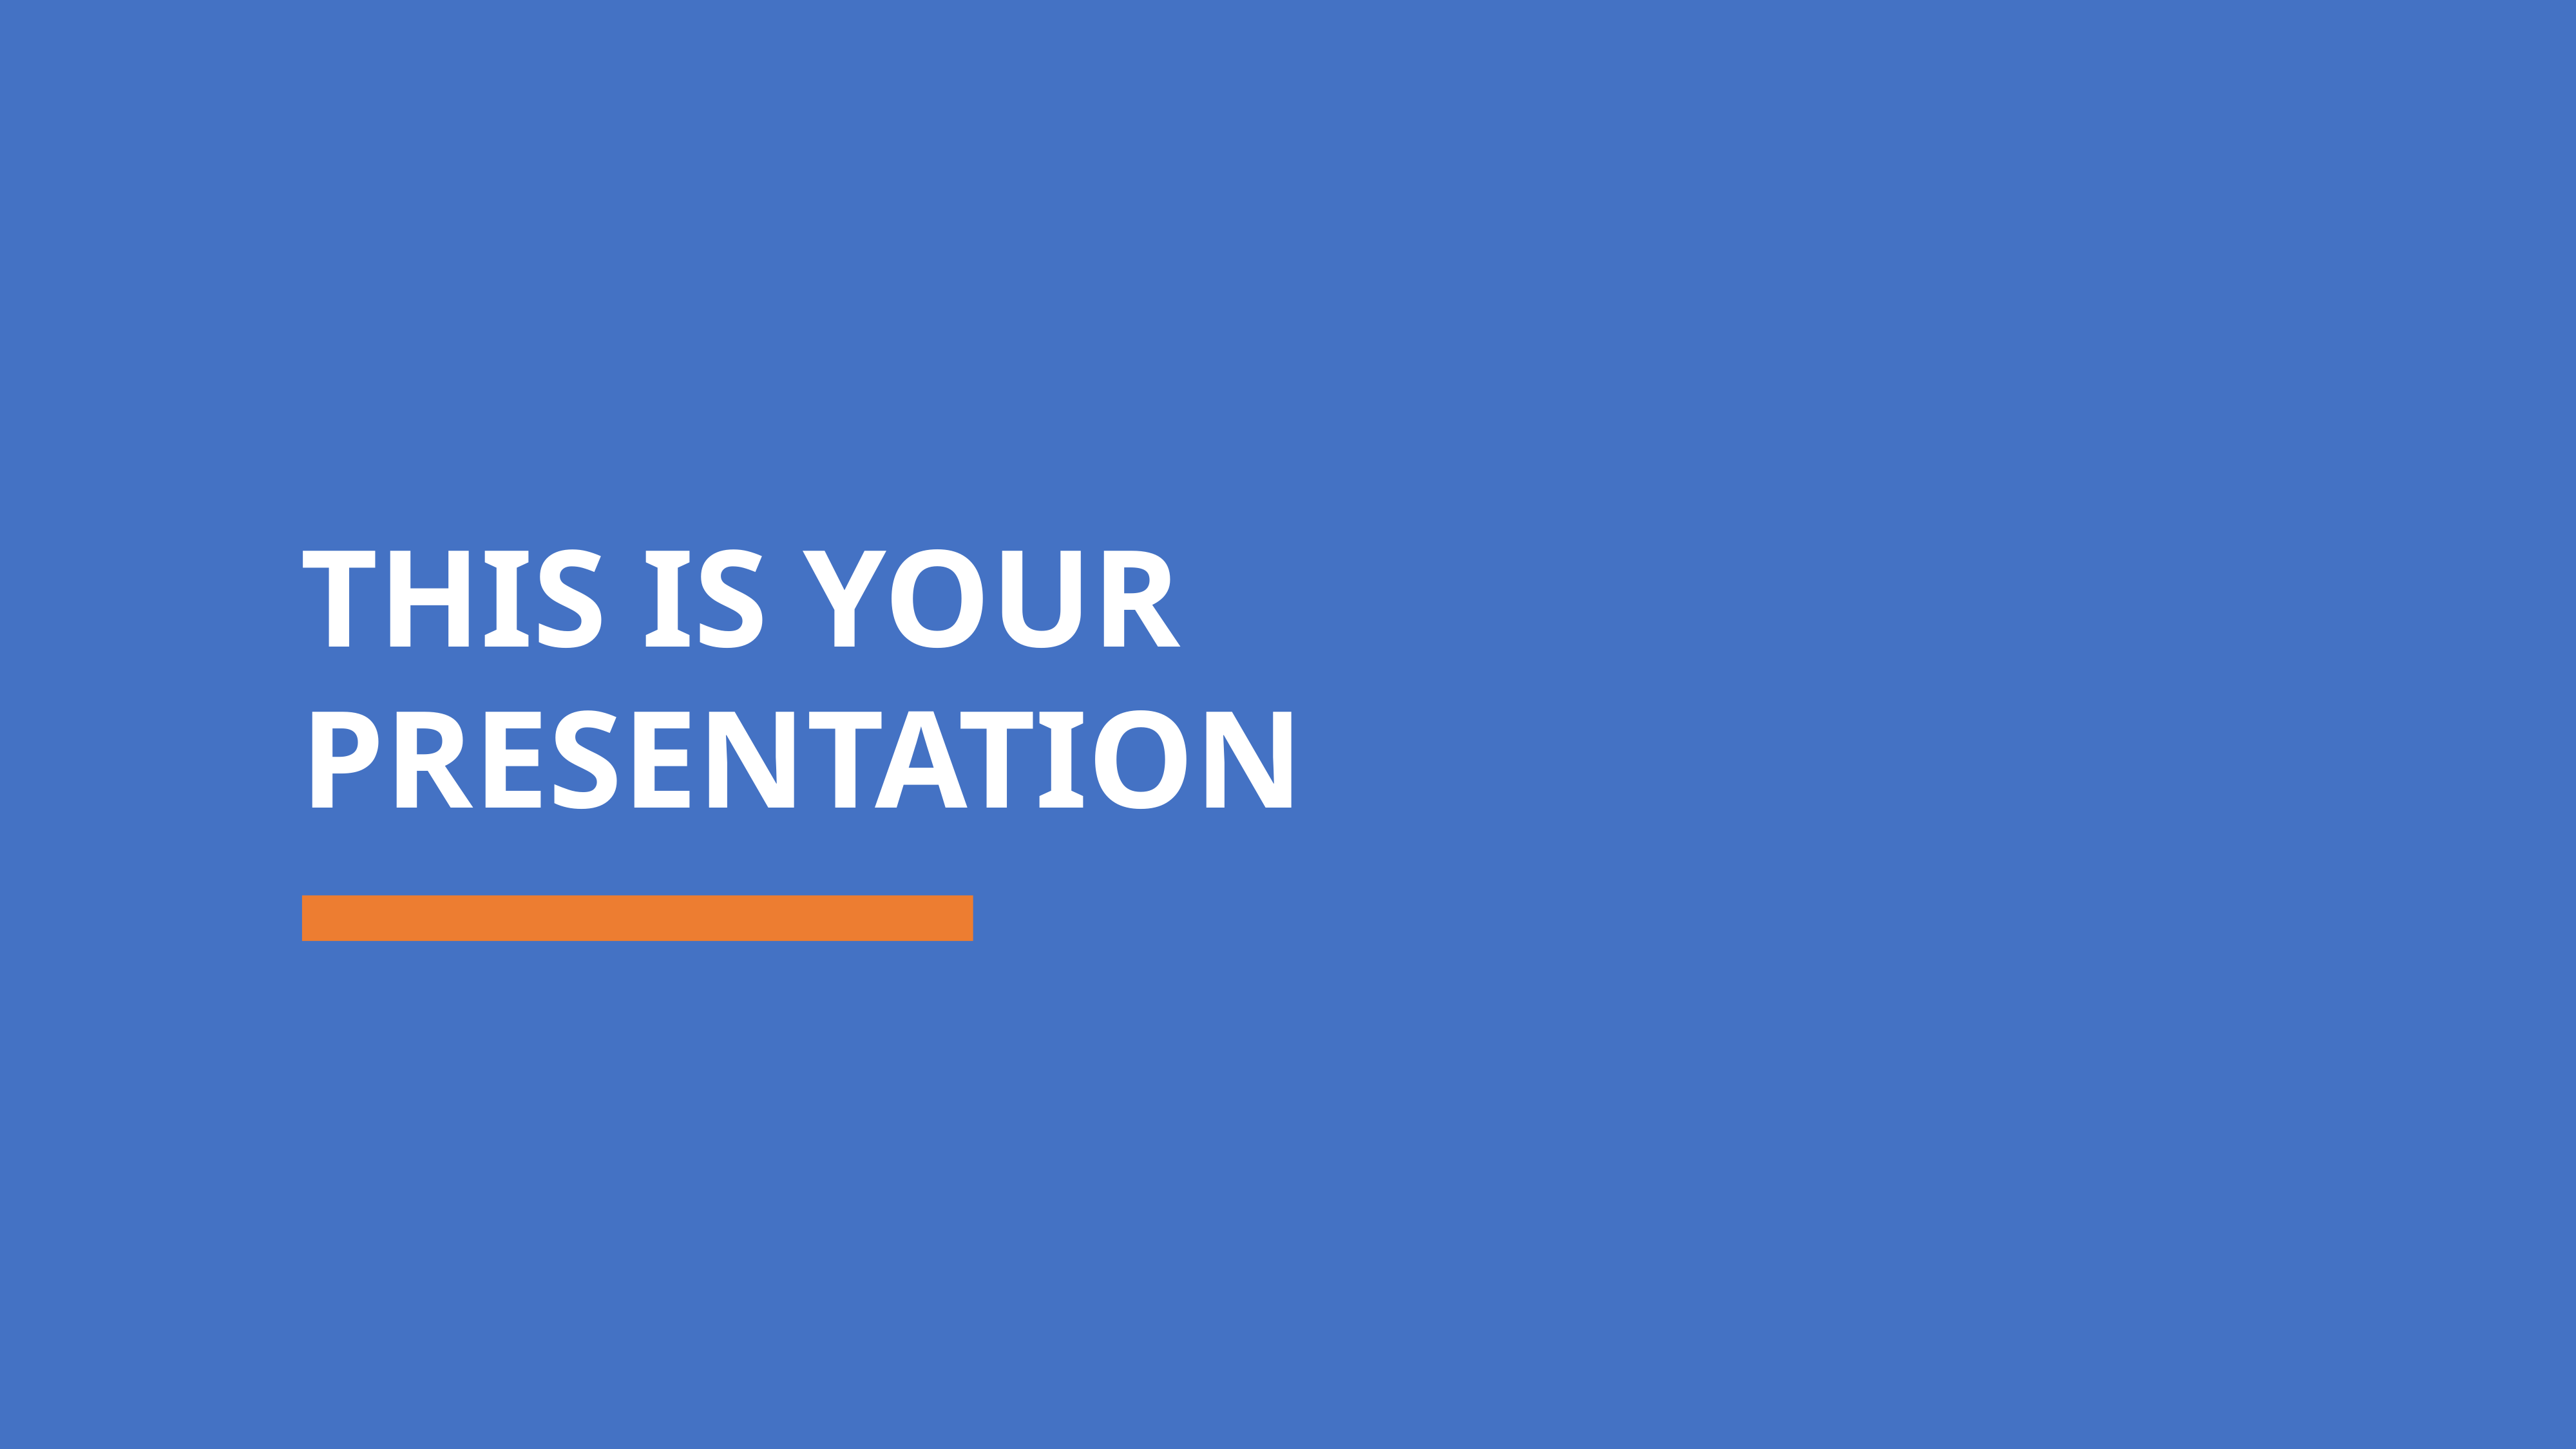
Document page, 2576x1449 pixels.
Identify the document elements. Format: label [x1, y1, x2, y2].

text_box [291, 507, 1359, 942]
text_box [0, 0, 2576, 1449]
